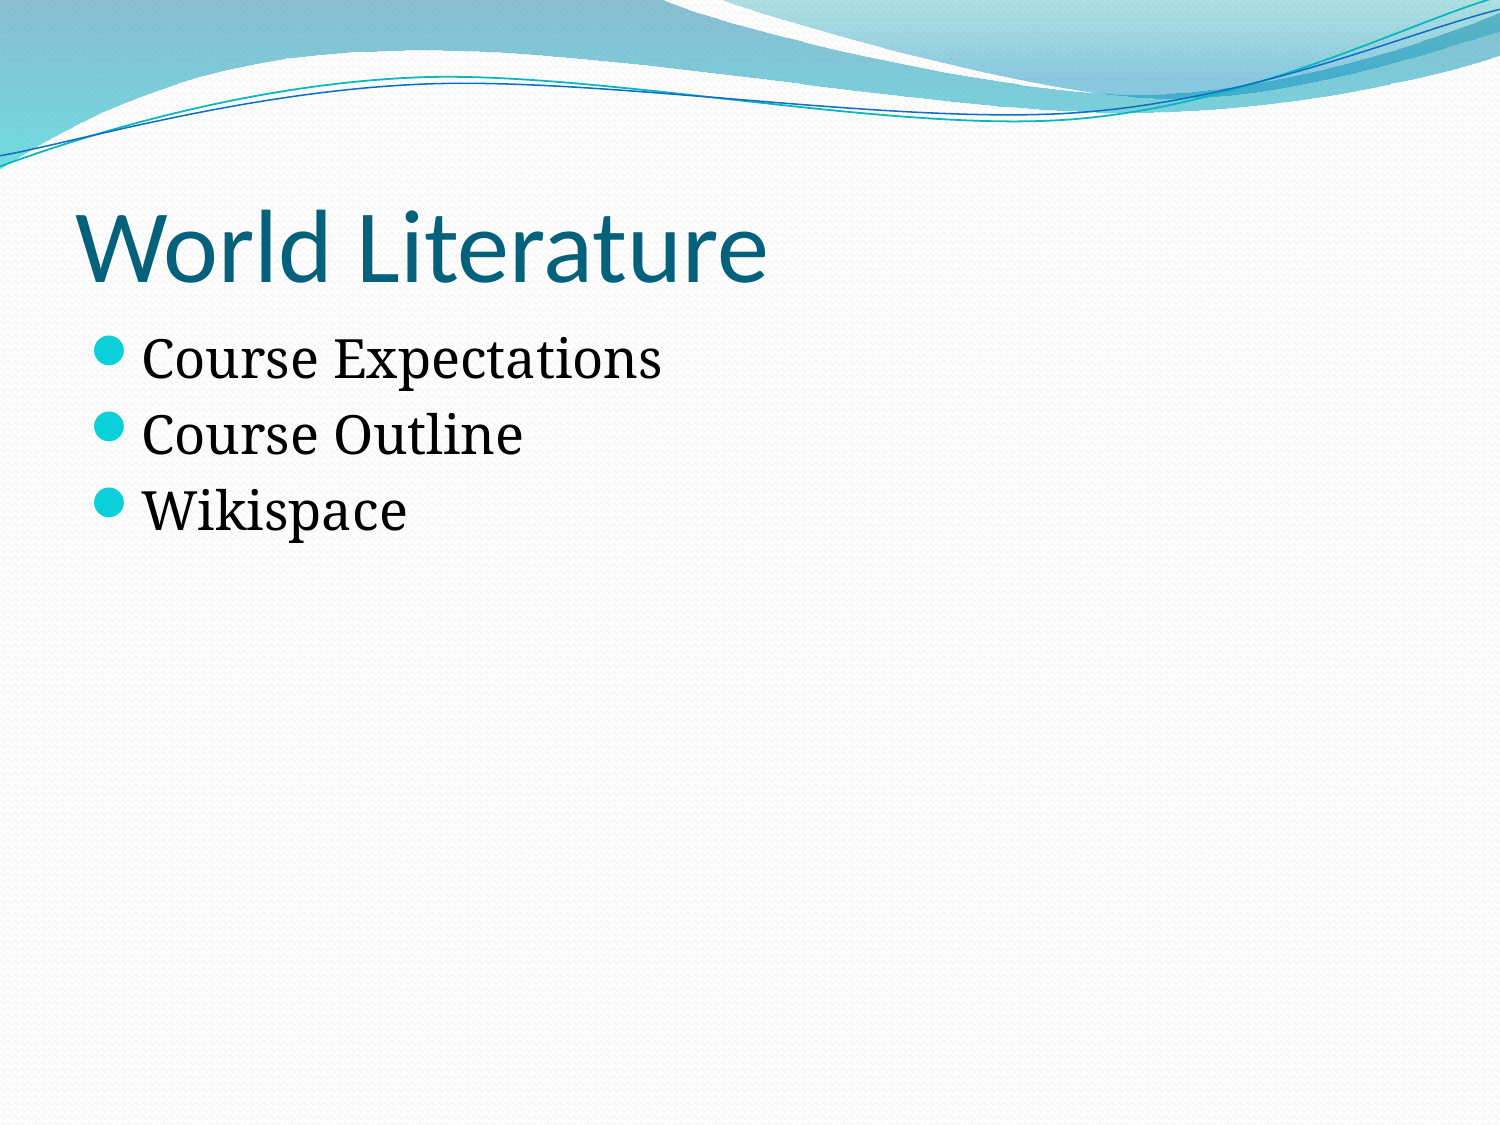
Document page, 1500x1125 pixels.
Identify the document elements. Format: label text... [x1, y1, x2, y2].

list Course Expectations Course Outline Wikispace [75, 317, 1425, 1038]
title World Literature [75, 115, 1425, 303]
